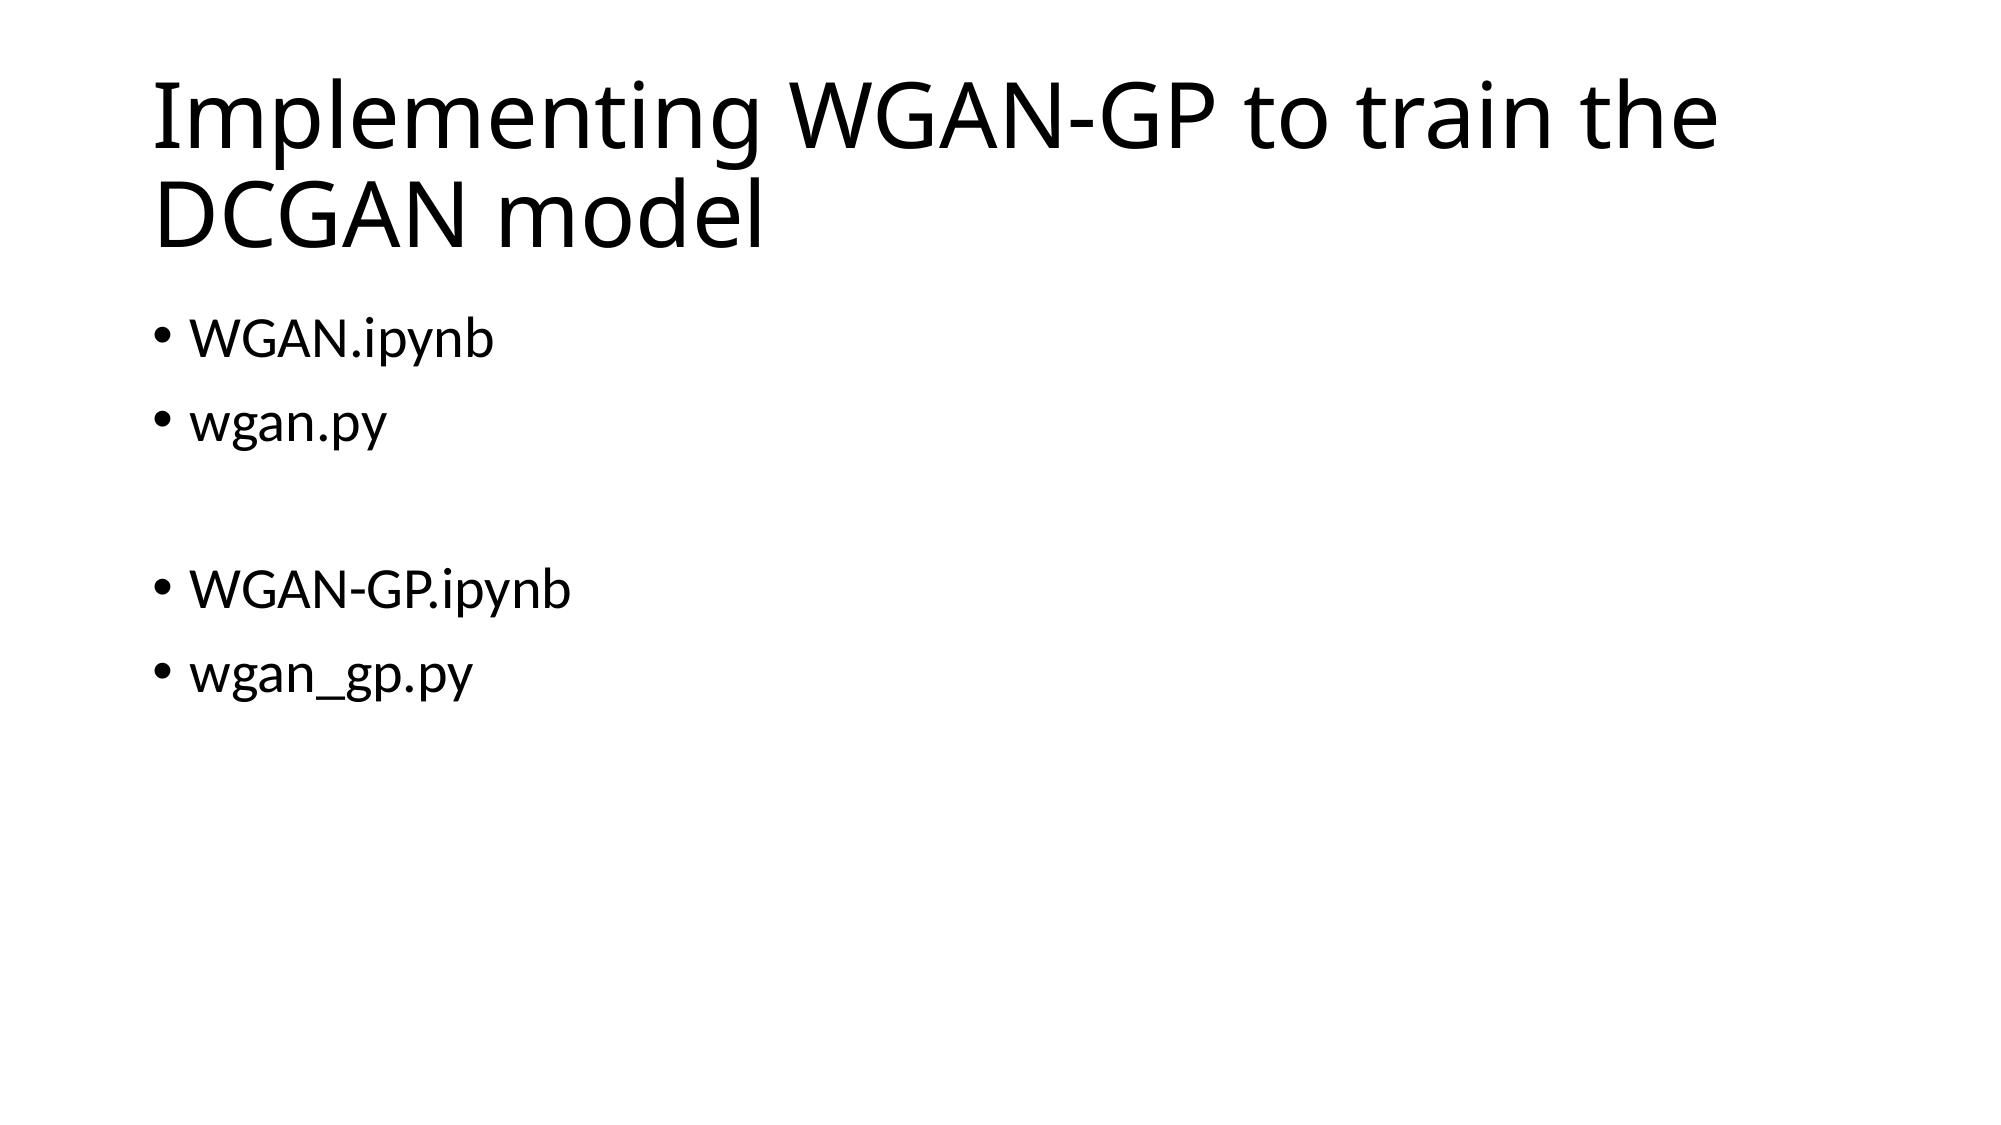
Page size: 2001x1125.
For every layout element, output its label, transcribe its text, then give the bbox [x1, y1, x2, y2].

title Implementing WGAN-GP to train the DCGAN model [137, 59, 1863, 278]
list WGAN.ipynb wgan.py WGAN-GP.ipynb wgan_gp.py [137, 299, 1863, 1014]
